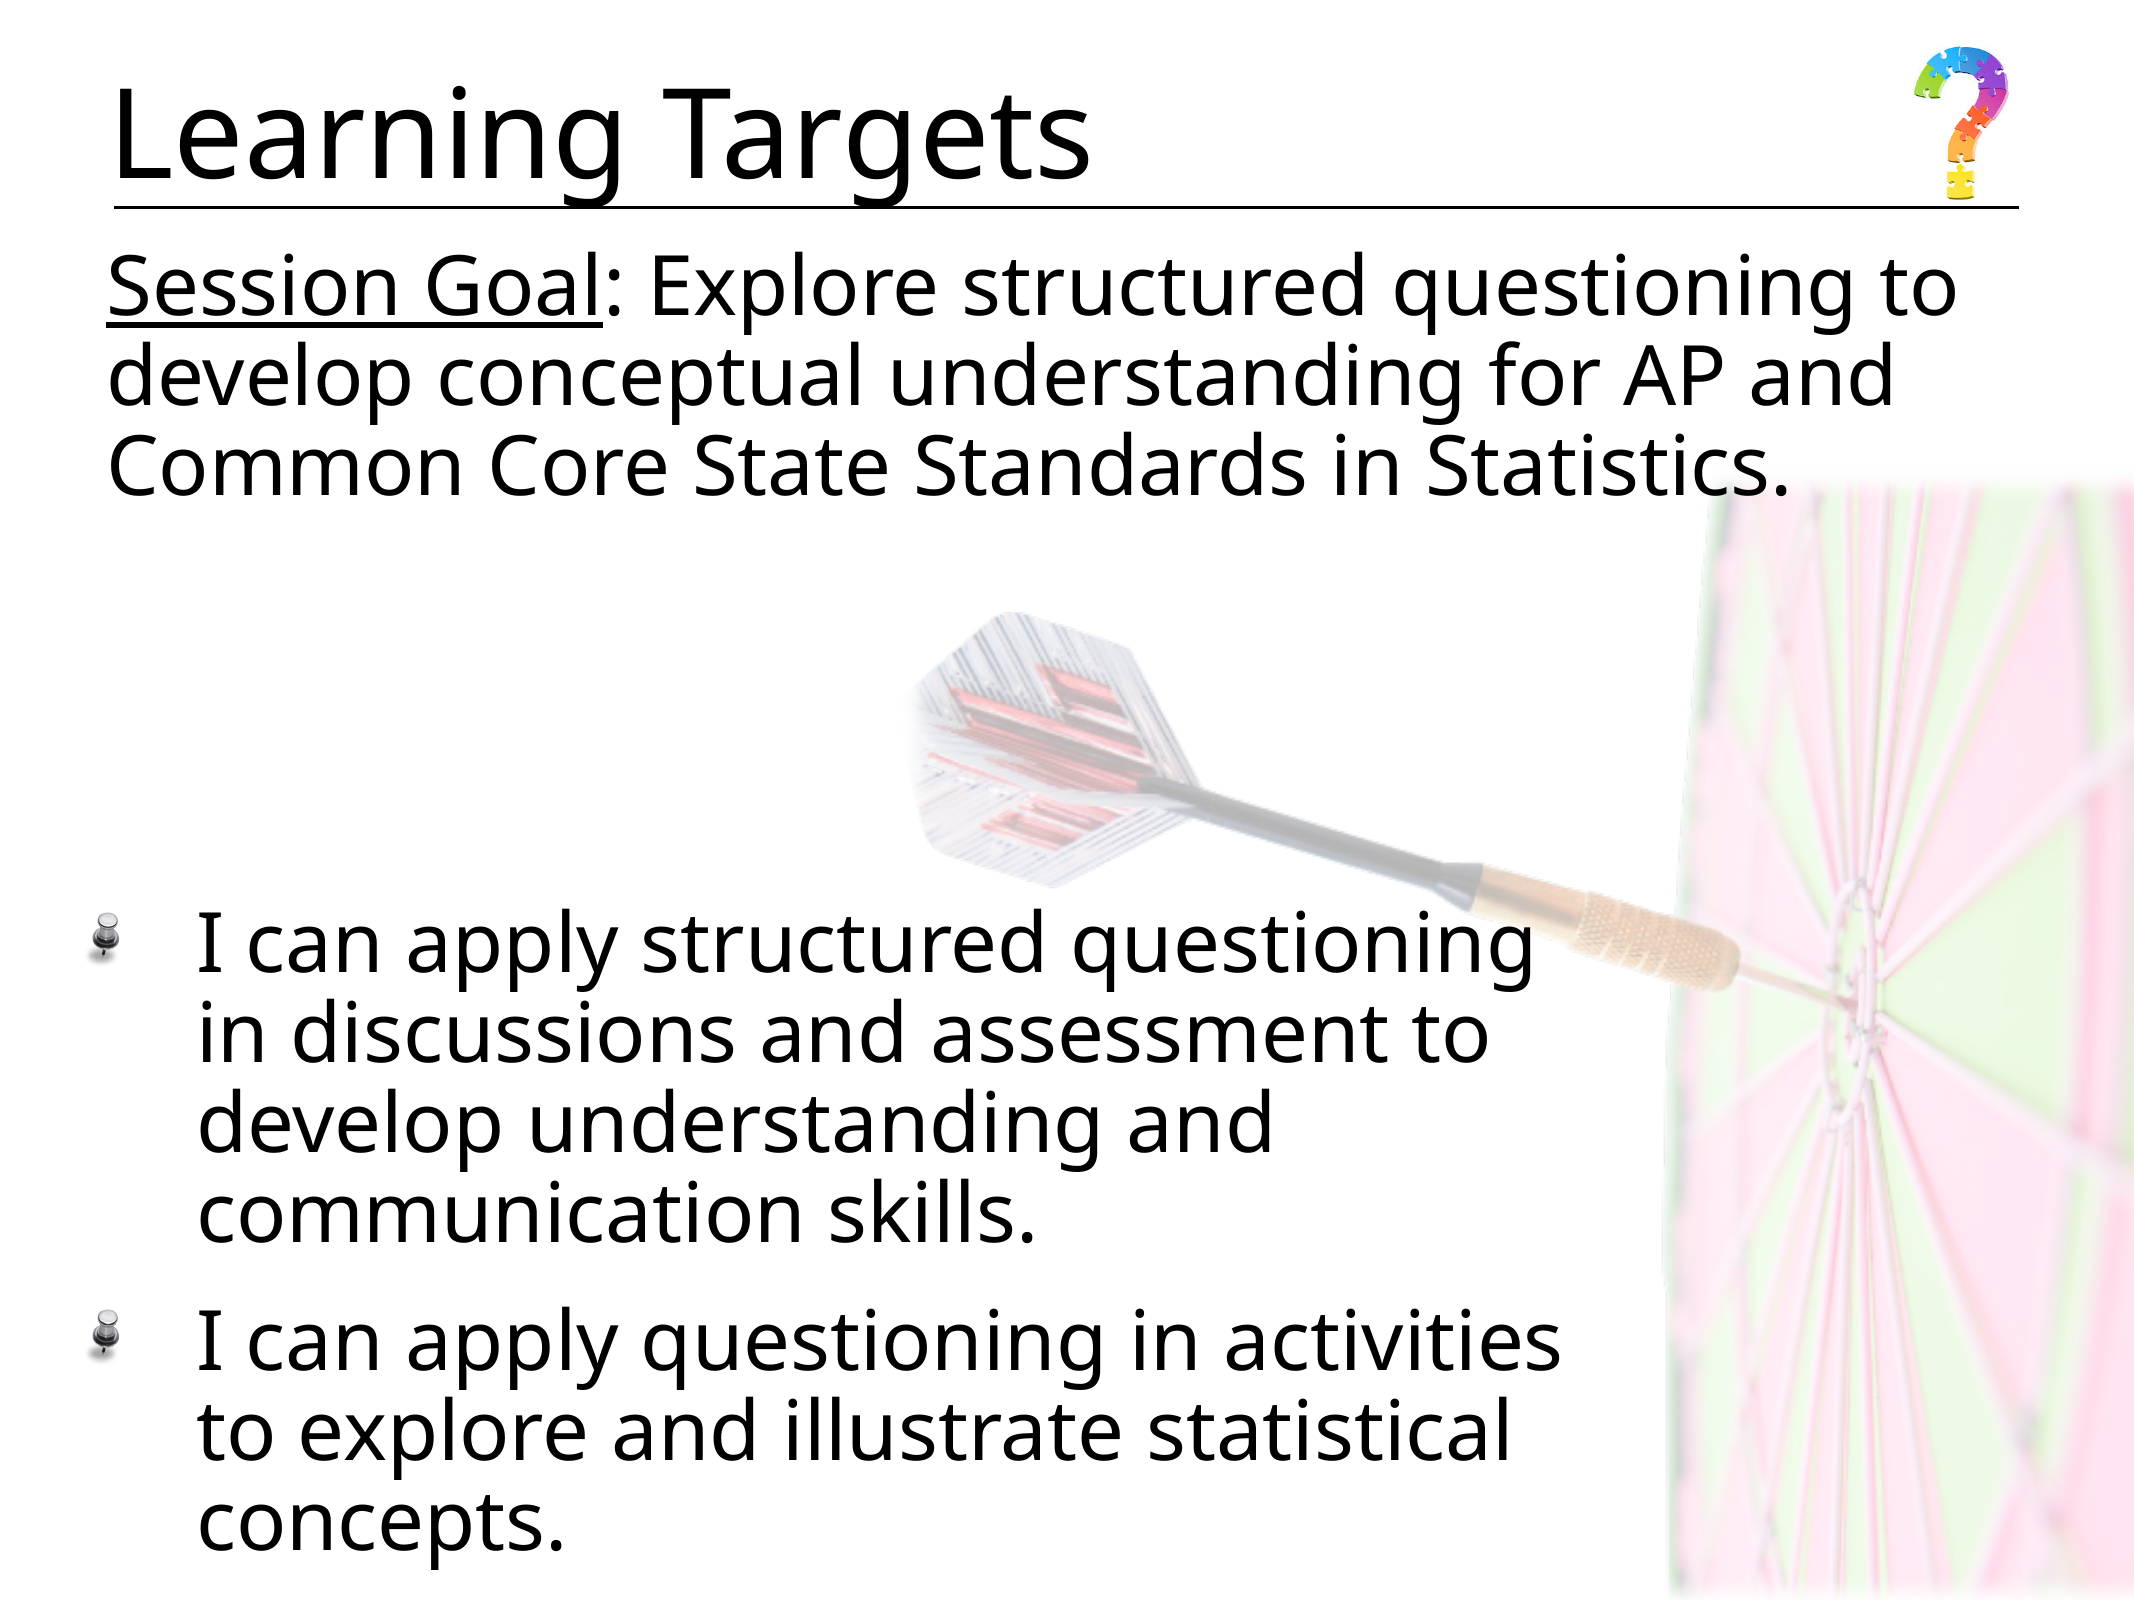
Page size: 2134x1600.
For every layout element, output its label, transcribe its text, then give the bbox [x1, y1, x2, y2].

text_box I can apply structured questioning in discussions and assessment to develop understanding and communication skills. I can apply questioning in activities to explore and illustrate statistical concepts. [73, 892, 896, 1577]
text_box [114, 35, 2026, 210]
picture [81, 911, 123, 970]
picture [81, 1308, 123, 1368]
picture [901, 469, 2134, 1600]
text_box Session Goal: Explore structured questioning to develop conceptual understanding for AP and Common Core State Standards in Statistics. [106, 243, 2040, 514]
title Learning Targets [107, 41, 116, 216]
